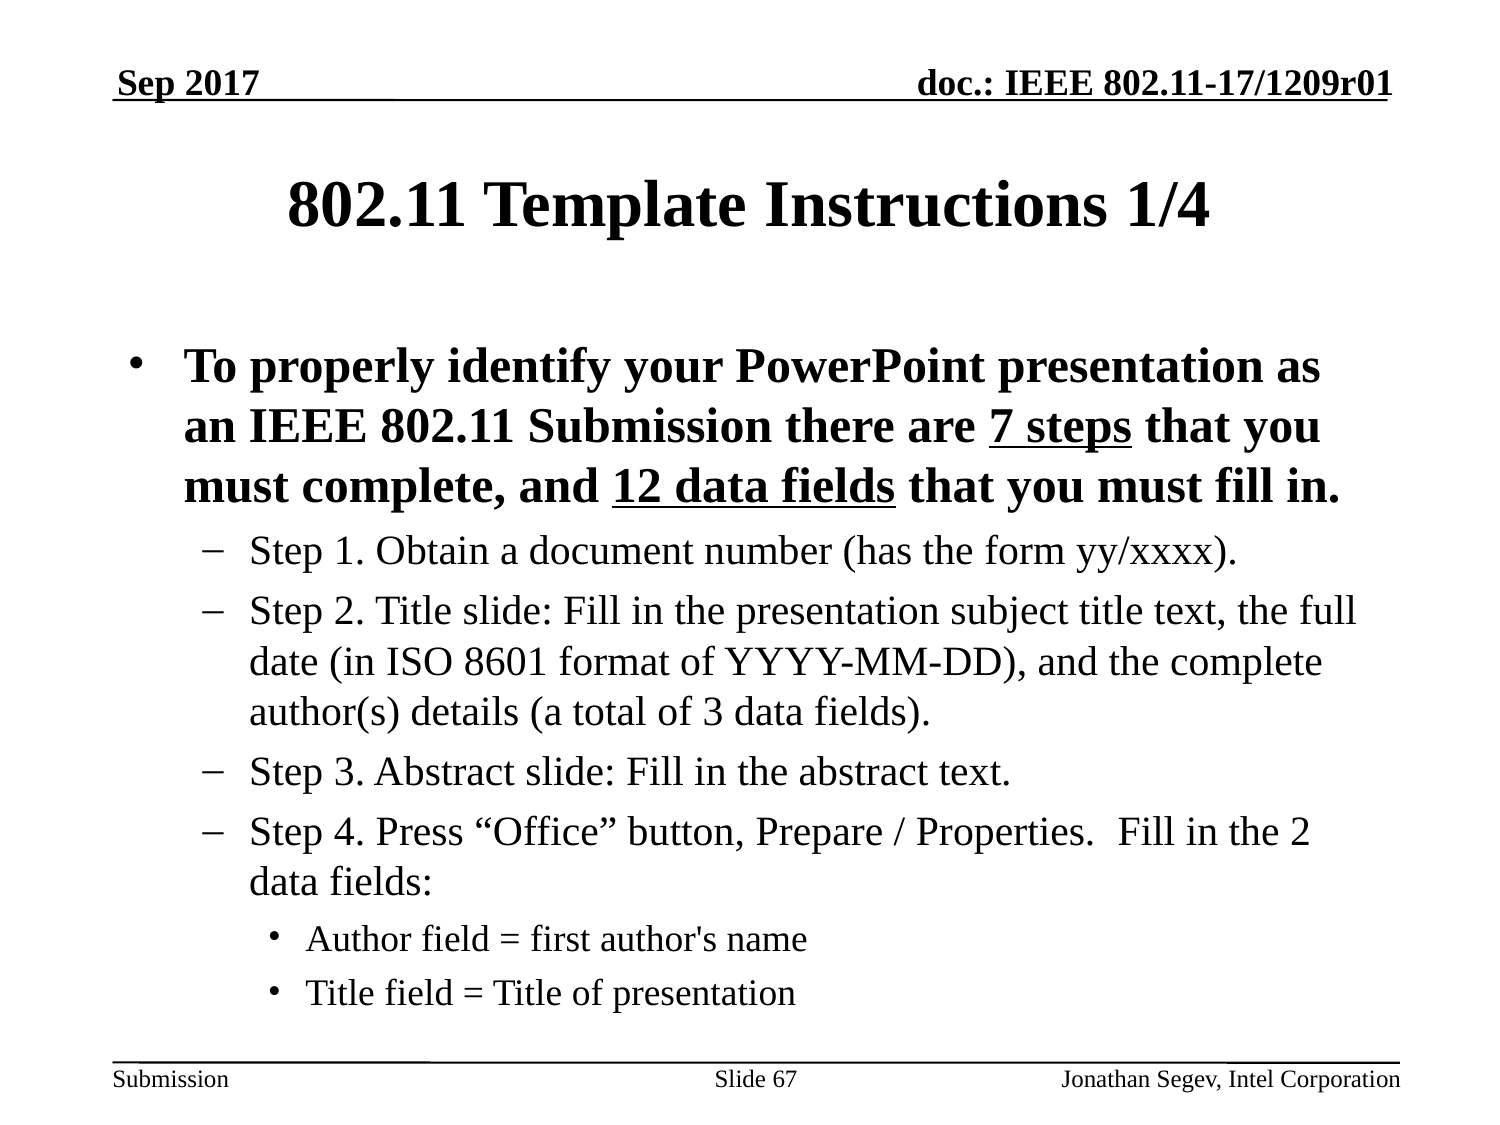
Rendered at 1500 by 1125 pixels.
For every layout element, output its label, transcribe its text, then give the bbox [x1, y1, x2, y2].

title 802.11 Template Instructions 1/4 [112, 112, 1388, 288]
list To properly identify your PowerPoint presentation as an IEEE 802.11 Submission there are 7 steps that you must complete, and 12 data fields that you must fill in. Step 1. Obtain a document number (has the form yy/xxxx). Step 2. Title slide: Fill in the presentation subject title text, the full date (in ISO 8601 format of YYYY-MM-DD), and the complete author(s) details (a total of 3 data fields). Step 3. Abstract slide: Fill in the abstract text. Step 4. Press “Office” button, Prepare / Properties. Fill in the 2 data fields: Author field = first author's name Title field = Title of presentation [112, 324, 1388, 1032]
footer Jonathan Segev, Intel Corporation [984, 1061, 1402, 1091]
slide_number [116, 58, 507, 104]
slide_number Slide 67 [712, 1061, 800, 1123]
